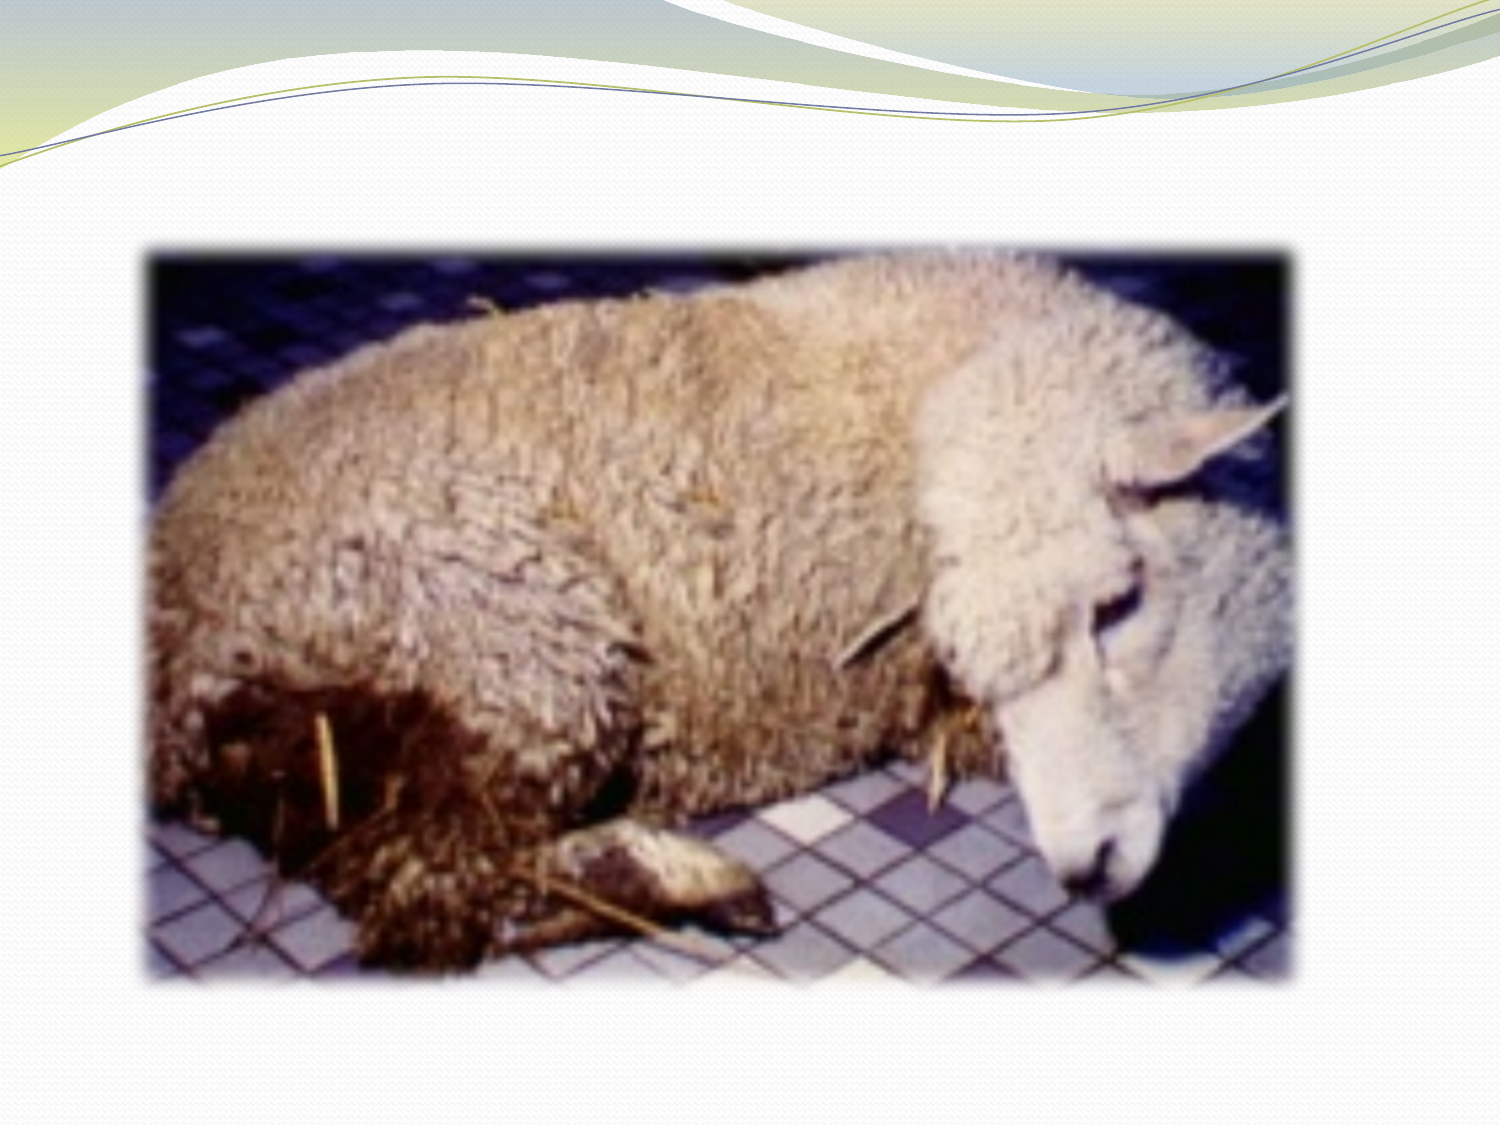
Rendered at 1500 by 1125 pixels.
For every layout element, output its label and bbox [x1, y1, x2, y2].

picture [128, 234, 1310, 997]
